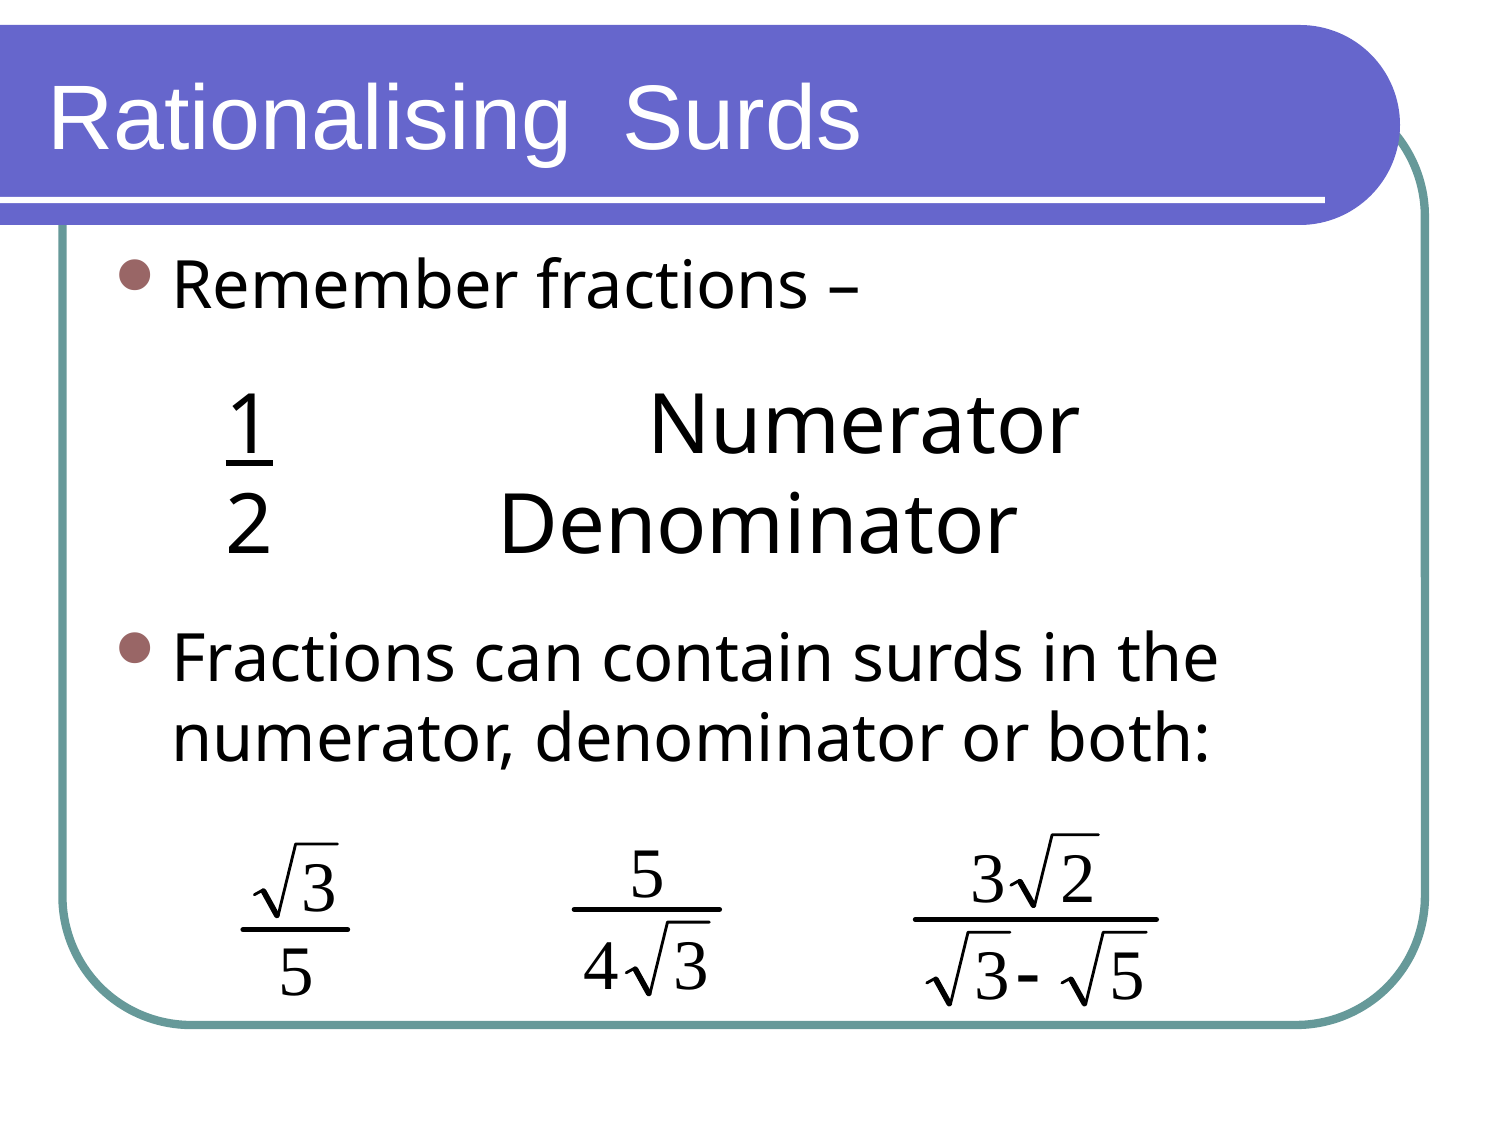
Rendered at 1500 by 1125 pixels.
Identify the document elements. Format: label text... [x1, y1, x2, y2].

list Remember fractions – Fractions can contain surds in the numerator, denominator or both: [99, 234, 1401, 988]
text_box 1 Numerator 2 Denominator [210, 363, 1231, 578]
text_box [894, 807, 1180, 1032]
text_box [553, 817, 748, 1022]
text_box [222, 817, 376, 1022]
title Rationalising Surds [31, 37, 1348, 188]
